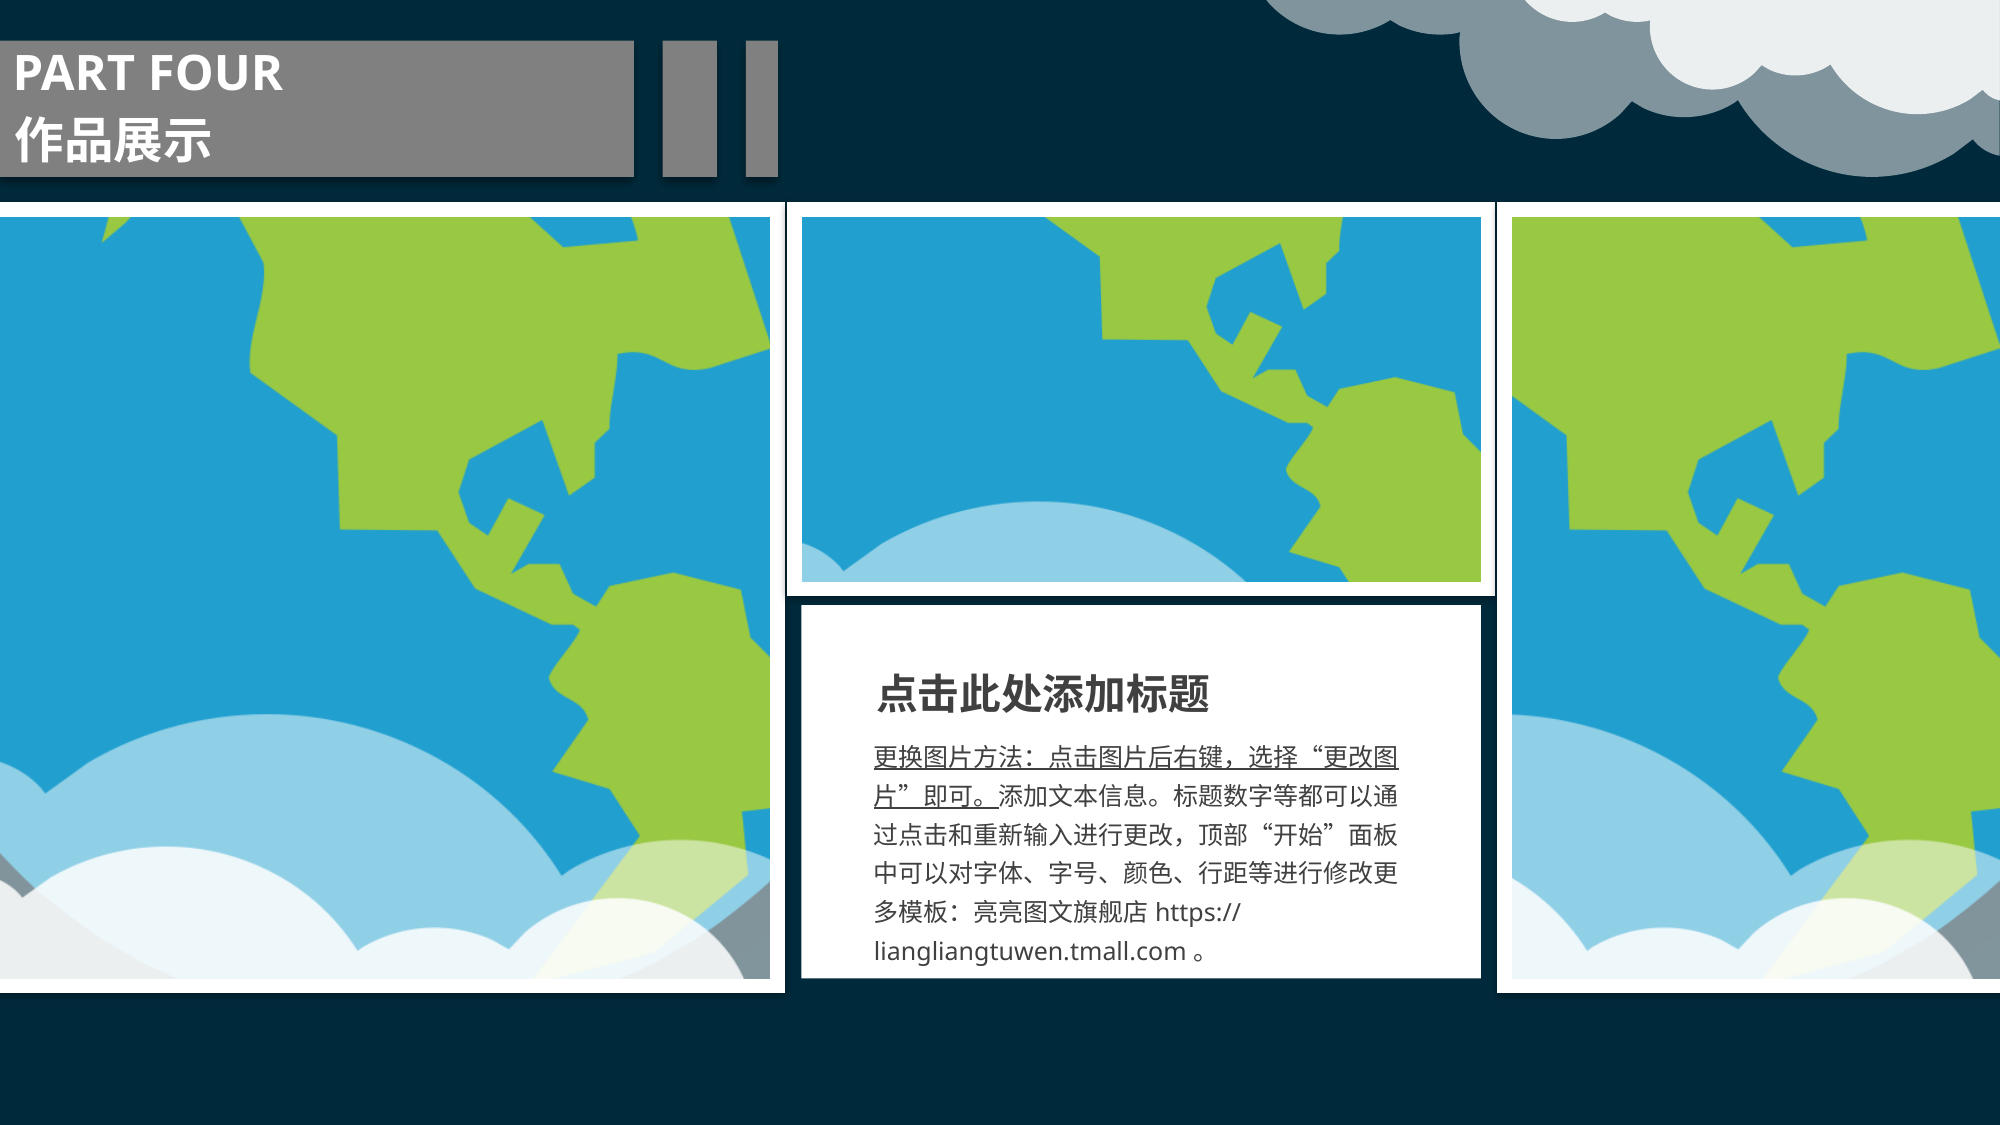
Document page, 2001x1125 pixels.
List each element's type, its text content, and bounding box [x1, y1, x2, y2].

text_box 点击此处添加标题 [861, 660, 1254, 726]
text_box 更换图片方法：点击图片后右键，选择“更改图片”即可。添加文本信息。标题数字等都可以通过点击和重新输入进行更改，顶部“开始”面板中可以对字体、字号、颜色、行距等进行修改更多模板：亮亮图文旗舰店https://liangliangtuwen.tmall.com。 [859, 724, 1422, 974]
picture [1511, 216, 2000, 979]
picture [801, 216, 1481, 582]
list PART FOUR [0, 40, 634, 108]
picture [0, 216, 771, 979]
text_box [800, 605, 1482, 980]
list 作品展示 [0, 108, 634, 177]
